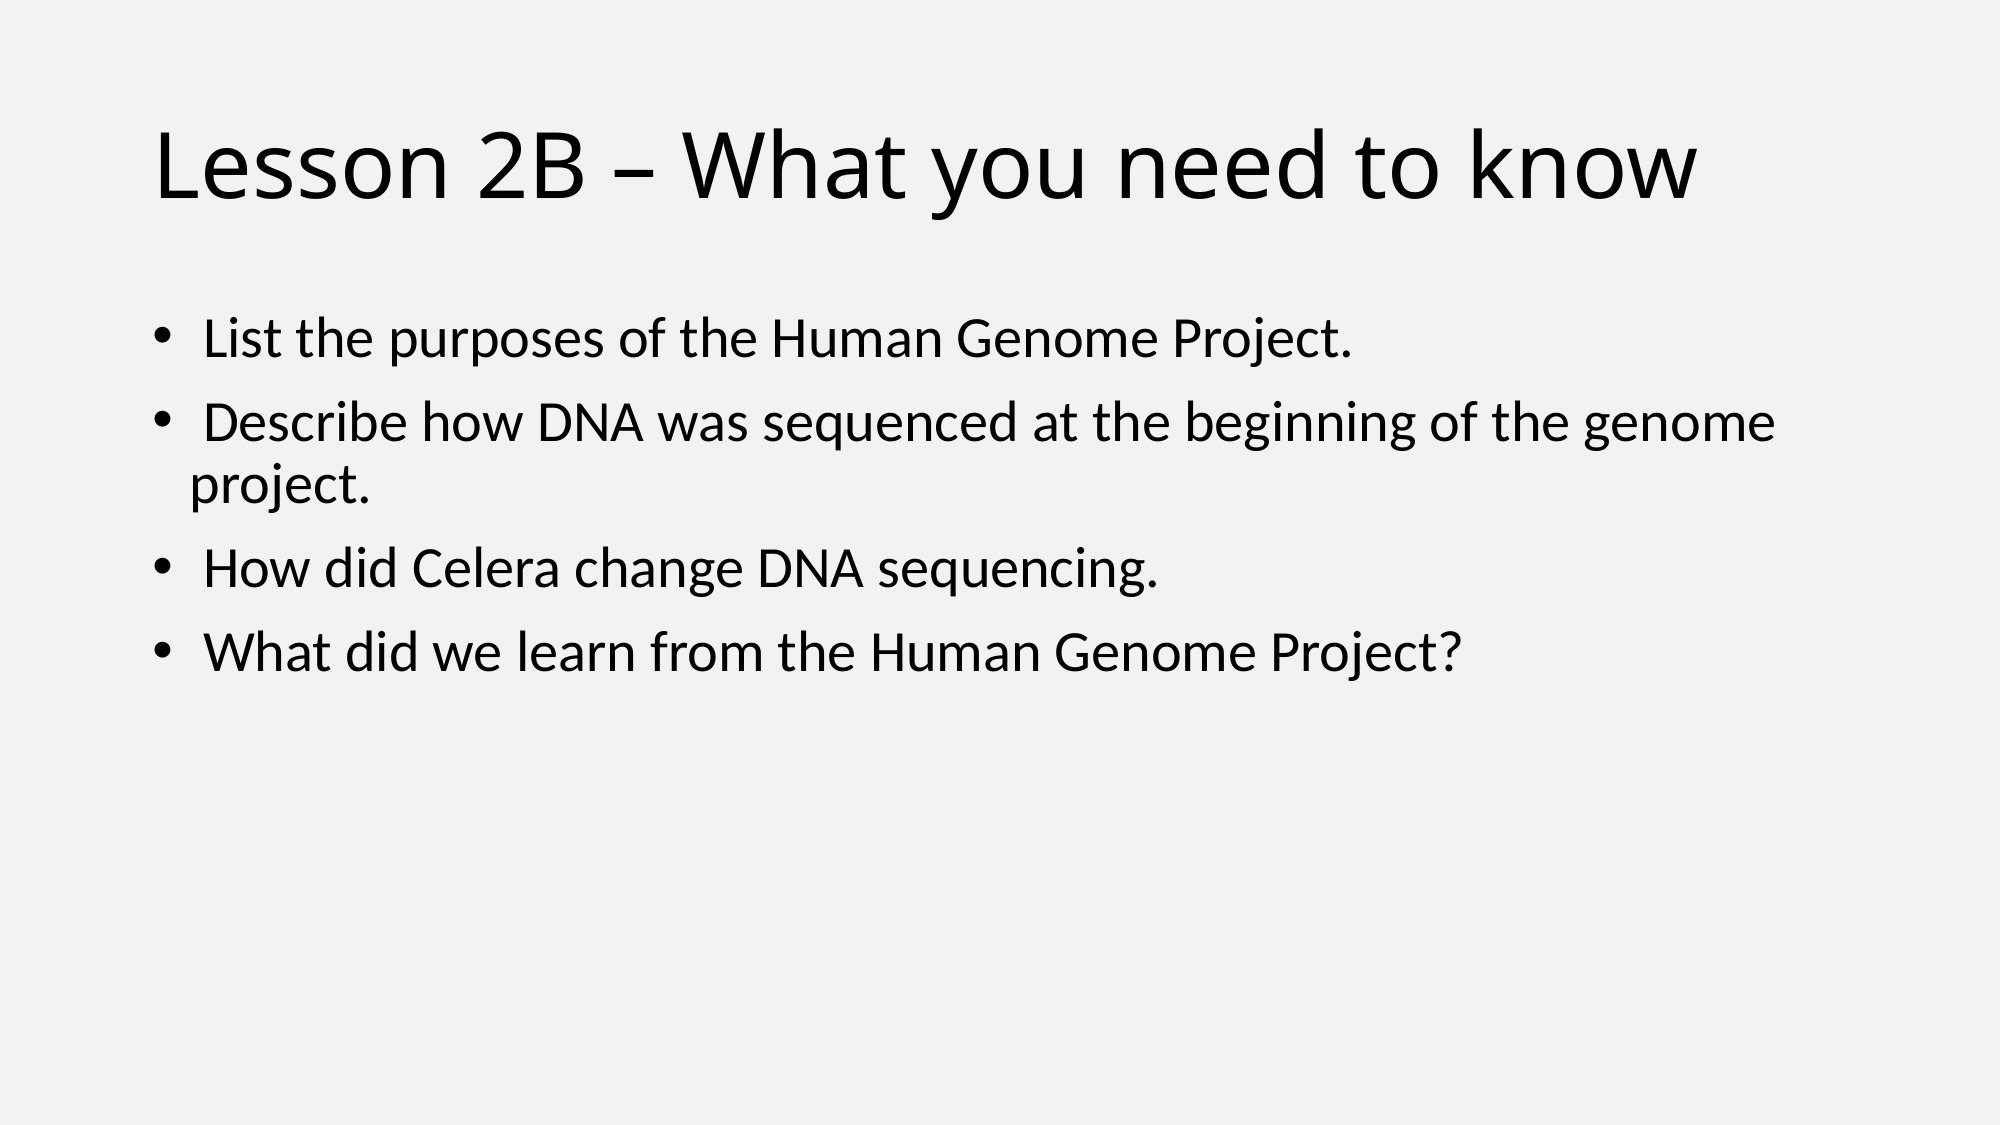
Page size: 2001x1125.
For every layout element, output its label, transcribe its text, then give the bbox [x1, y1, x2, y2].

list List the purposes of the Human Genome Project. Describe how DNA was sequenced at the beginning of the genome project. How did Celera change DNA sequencing. What did we learn from the Human Genome Project? [137, 299, 1863, 1014]
title Lesson 2B – What you need to know [137, 59, 1863, 278]
